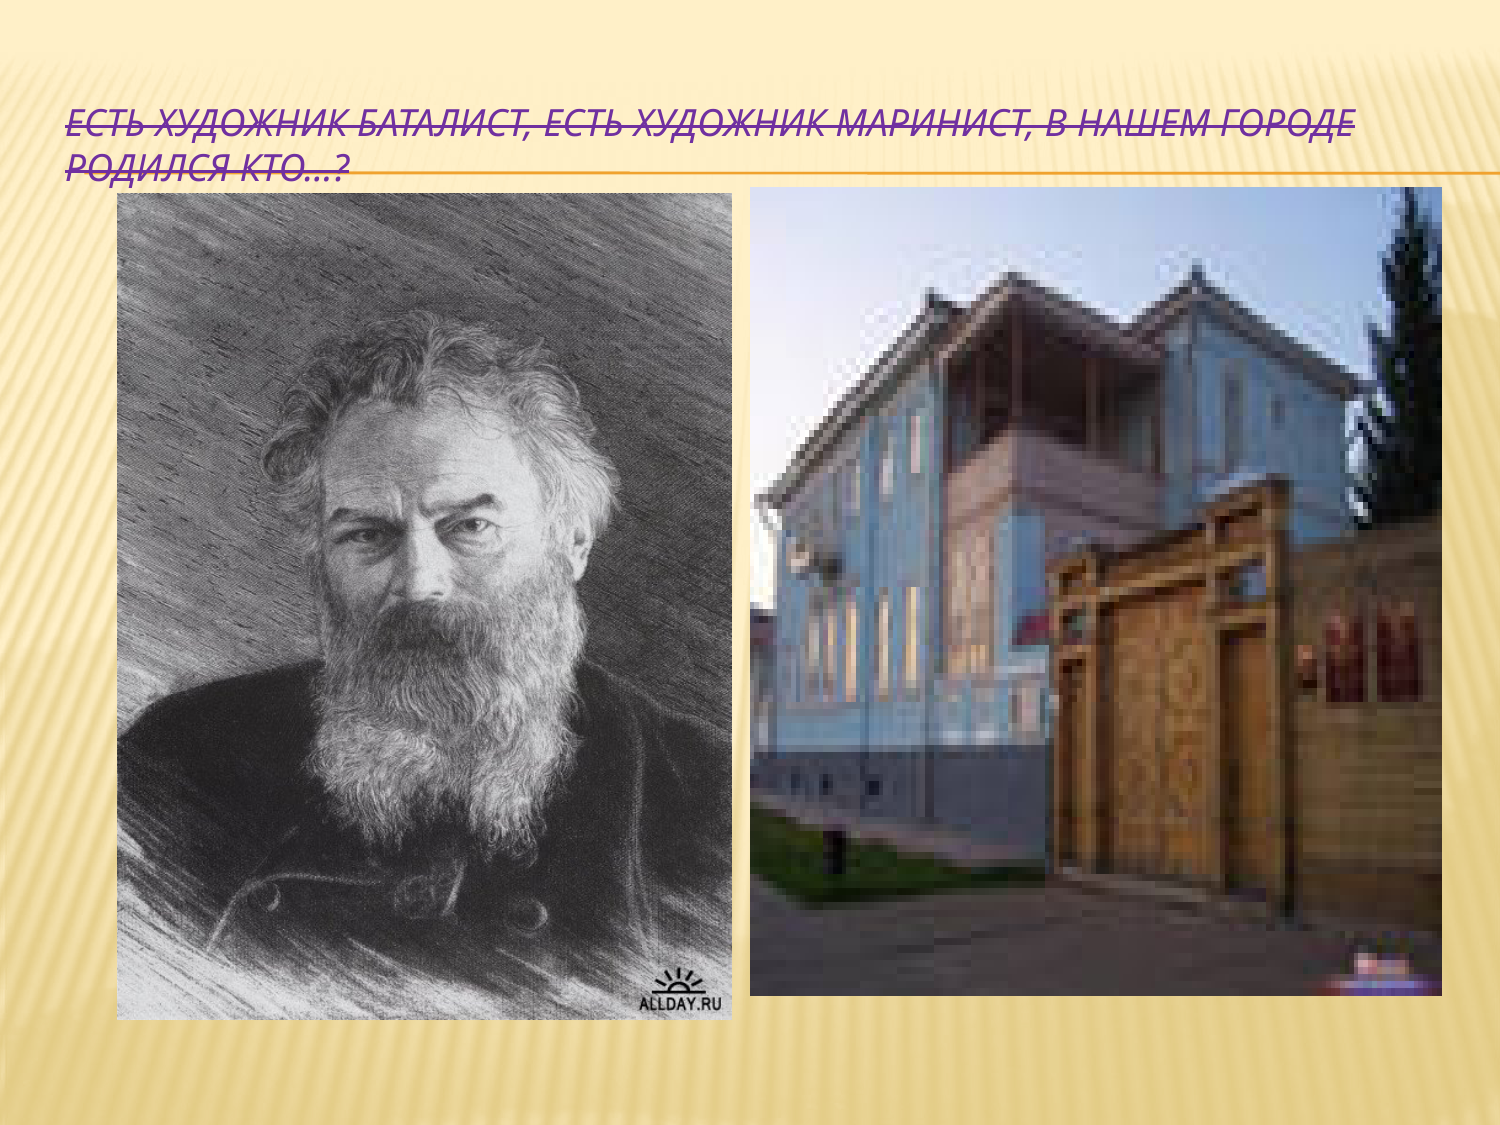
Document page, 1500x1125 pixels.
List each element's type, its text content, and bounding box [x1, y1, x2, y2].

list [116, 193, 732, 1020]
title Есть художник баталист, есть художник маринист, в нашем городе родился кто…? [50, 75, 1475, 213]
picture [749, 187, 1442, 997]
